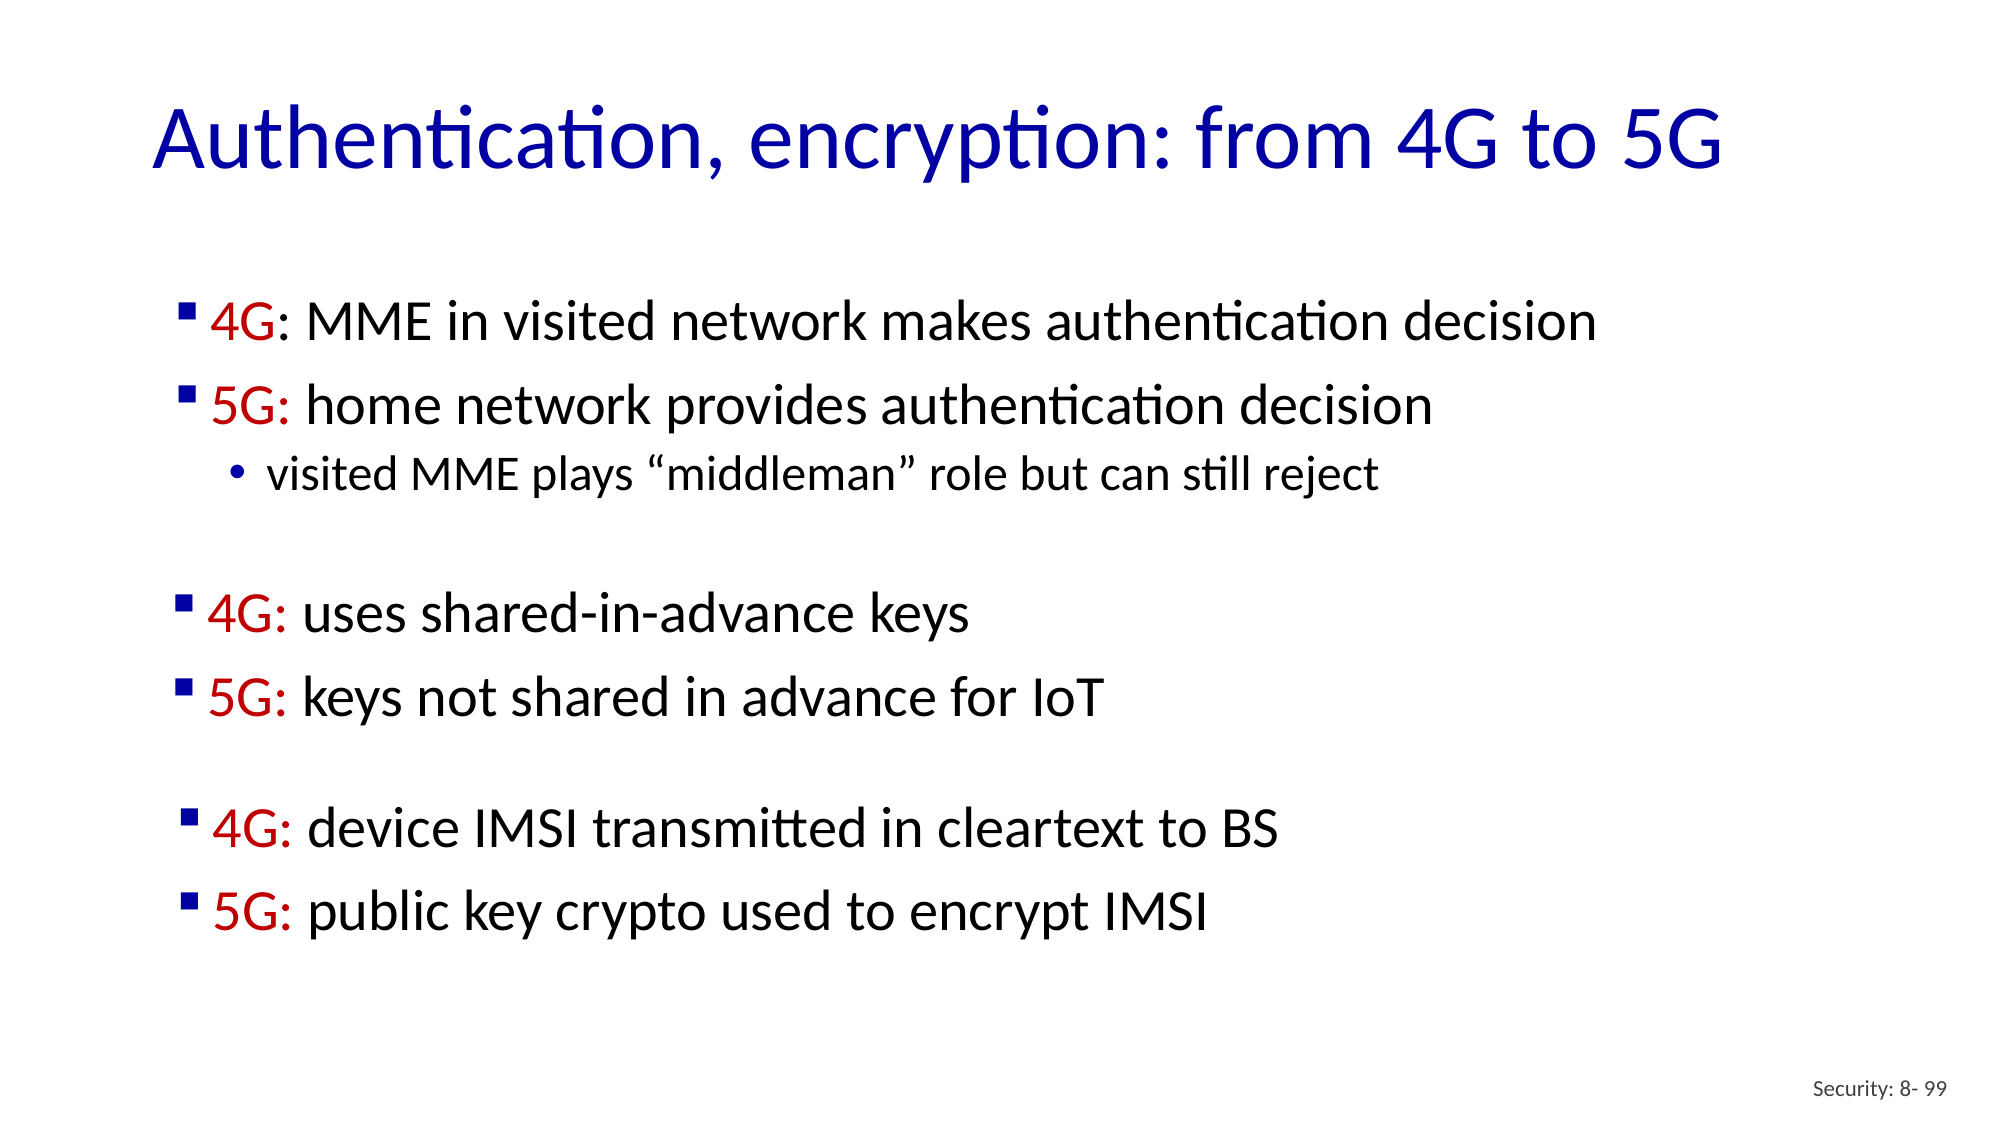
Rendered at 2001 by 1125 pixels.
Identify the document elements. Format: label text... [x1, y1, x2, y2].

text_box 4G: uses shared-in-advance keys 5G: keys not shared in advance for IoT [134, 575, 1860, 757]
text_box 4G: device IMSI transmitted in cleartext to BS 5G: public key crypto used to encrypt IMSI [139, 789, 1865, 971]
list 4G: MME in visited network makes authentication decision 5G: home network provides authentication decision visited MME plays “middleman” role but can still reject [137, 282, 1863, 527]
text_box Authentication, encryption: from 4G to 5G [137, 65, 1863, 213]
slide_number Security: 8- 99 [1512, 1056, 1963, 1117]
